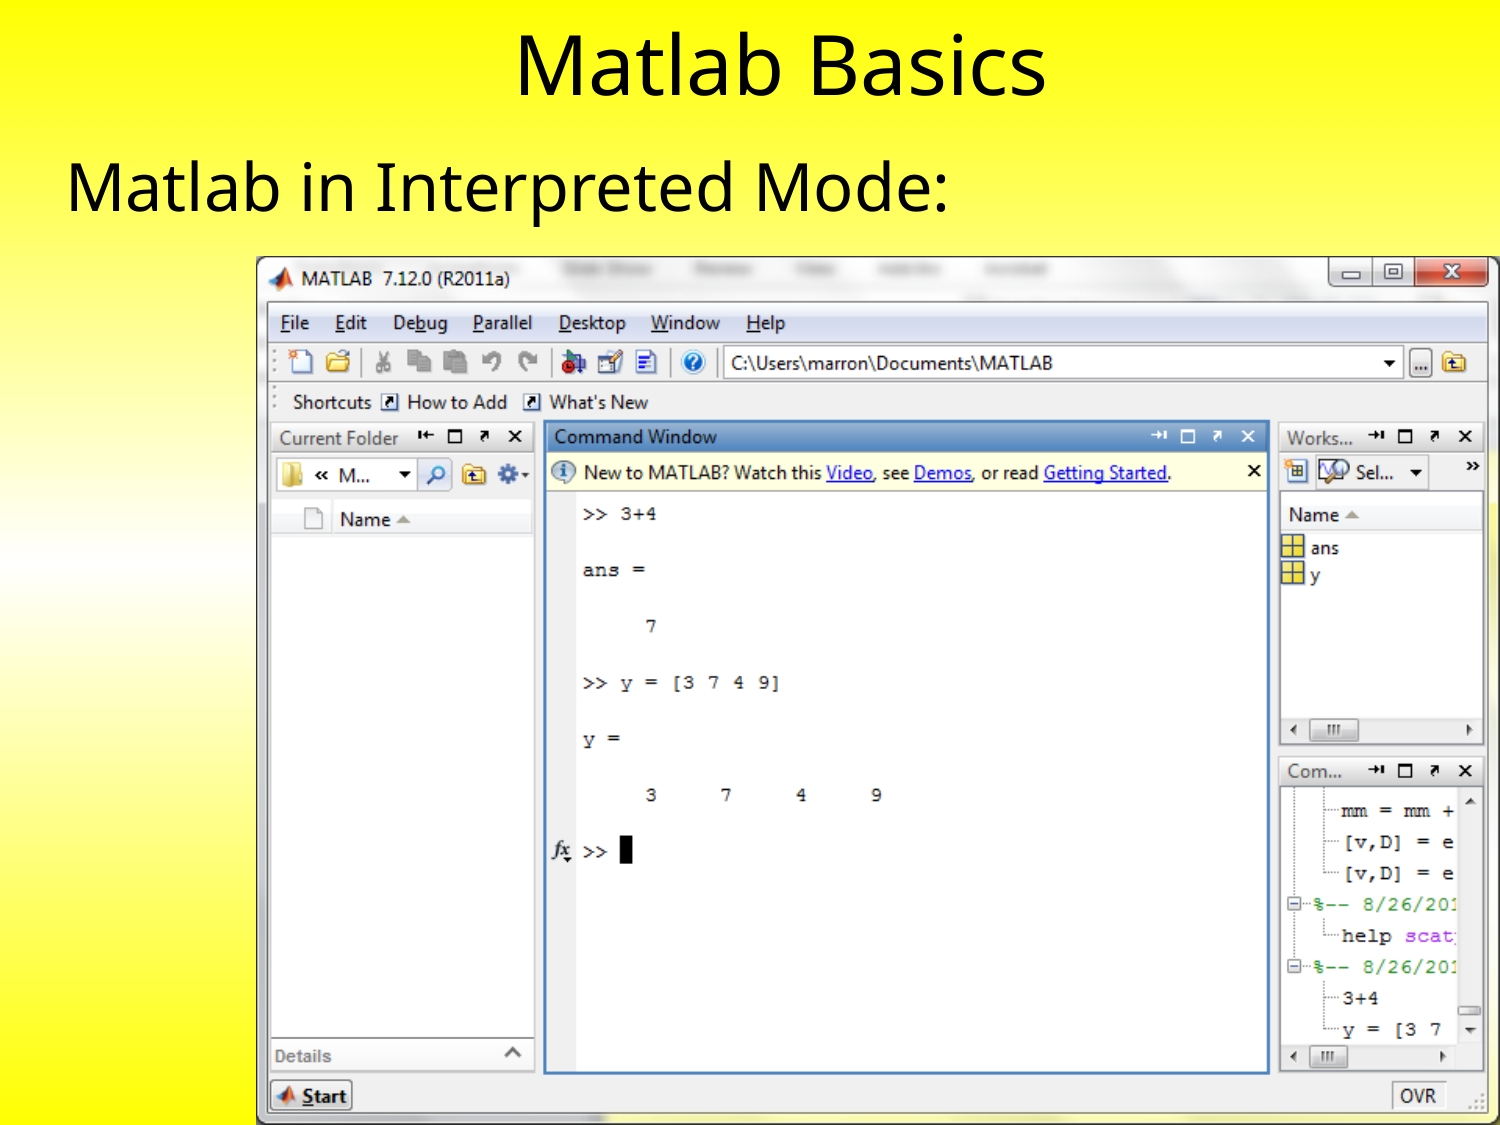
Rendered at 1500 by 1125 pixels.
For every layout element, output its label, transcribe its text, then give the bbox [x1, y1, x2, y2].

picture [255, 255, 1500, 1125]
title Matlab Basics [125, 0, 1438, 125]
list Matlab in Interpreted Mode: [50, 137, 1463, 1025]
